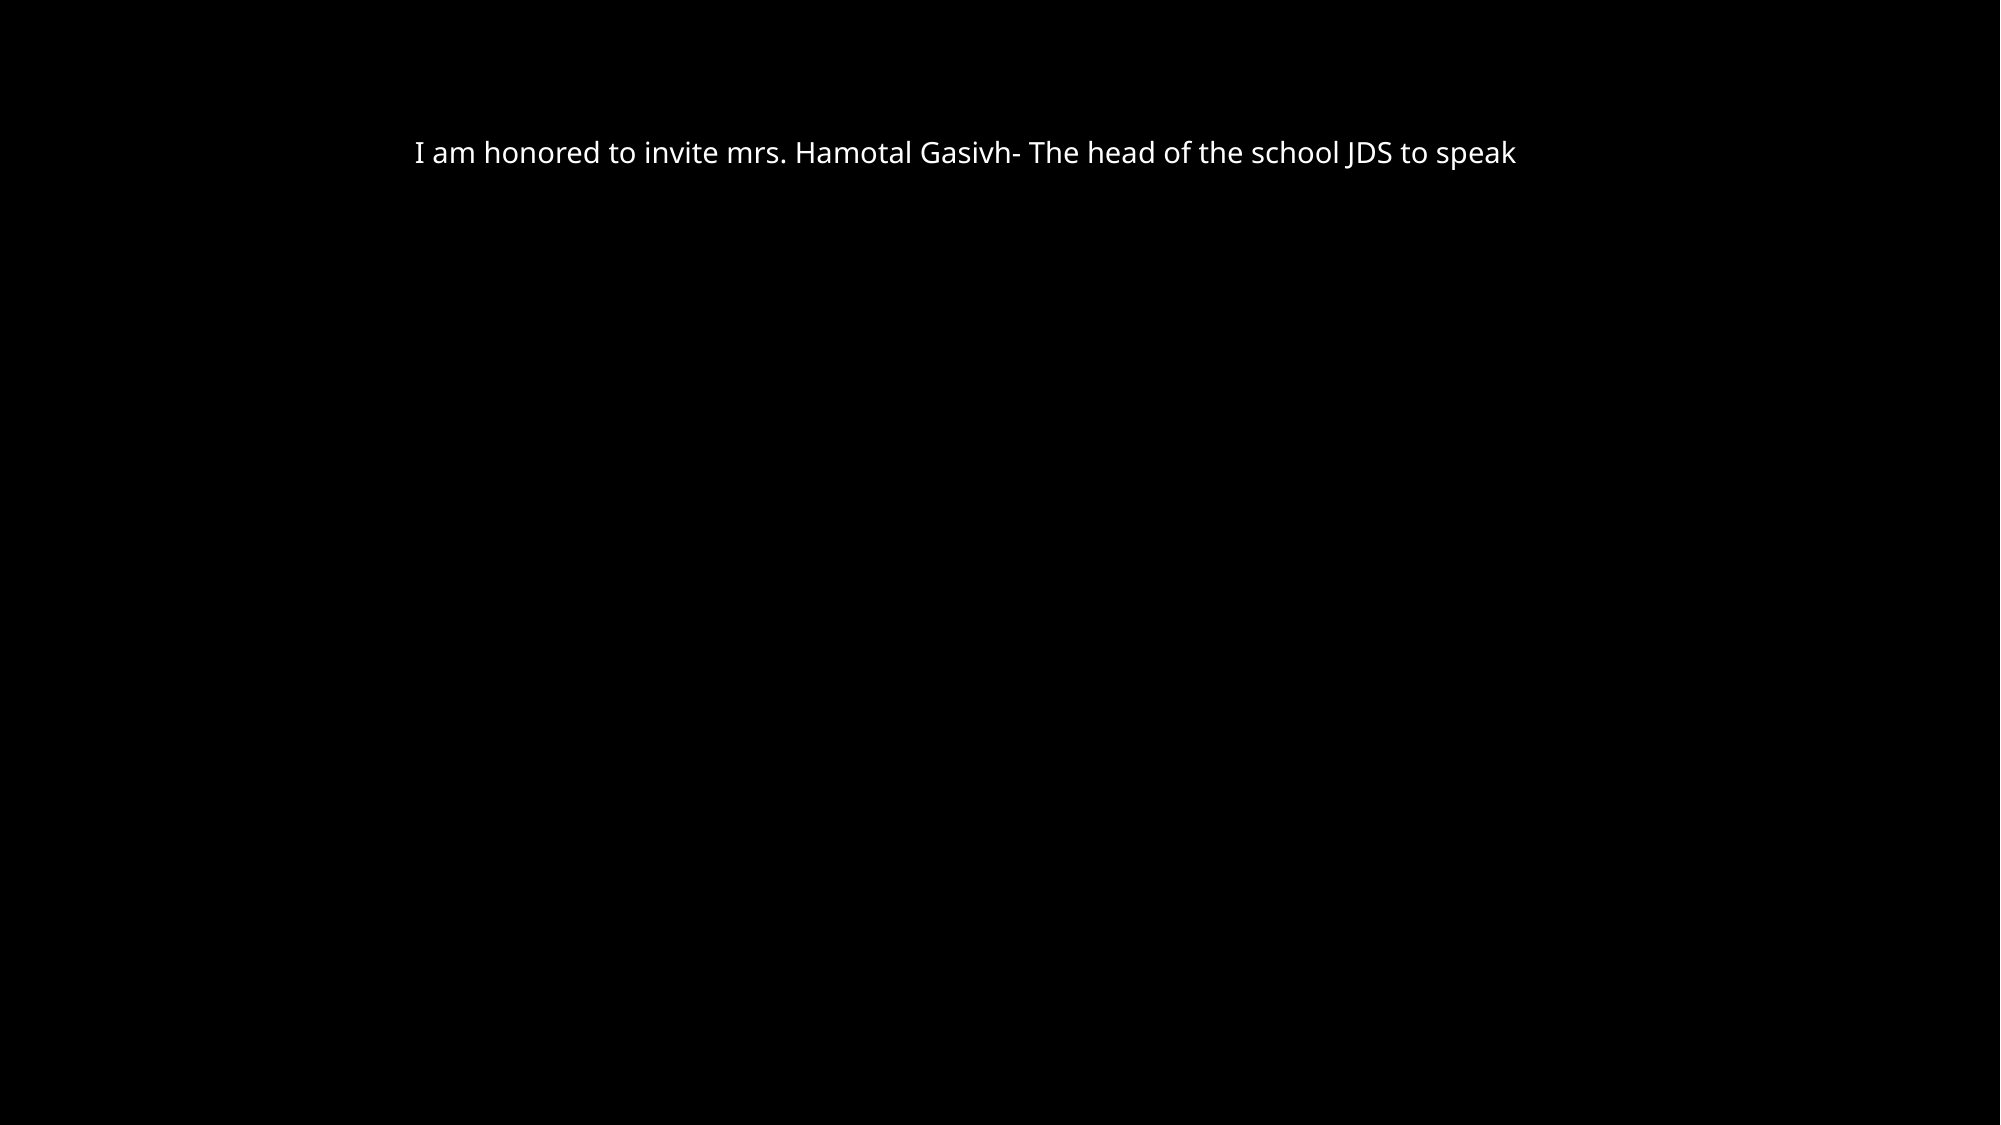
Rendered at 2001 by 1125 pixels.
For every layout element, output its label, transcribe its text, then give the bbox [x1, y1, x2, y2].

text_box I am honored to invite mrs. Hamotal Gasivh- The head of the school JDS to speak [400, 126, 1533, 177]
